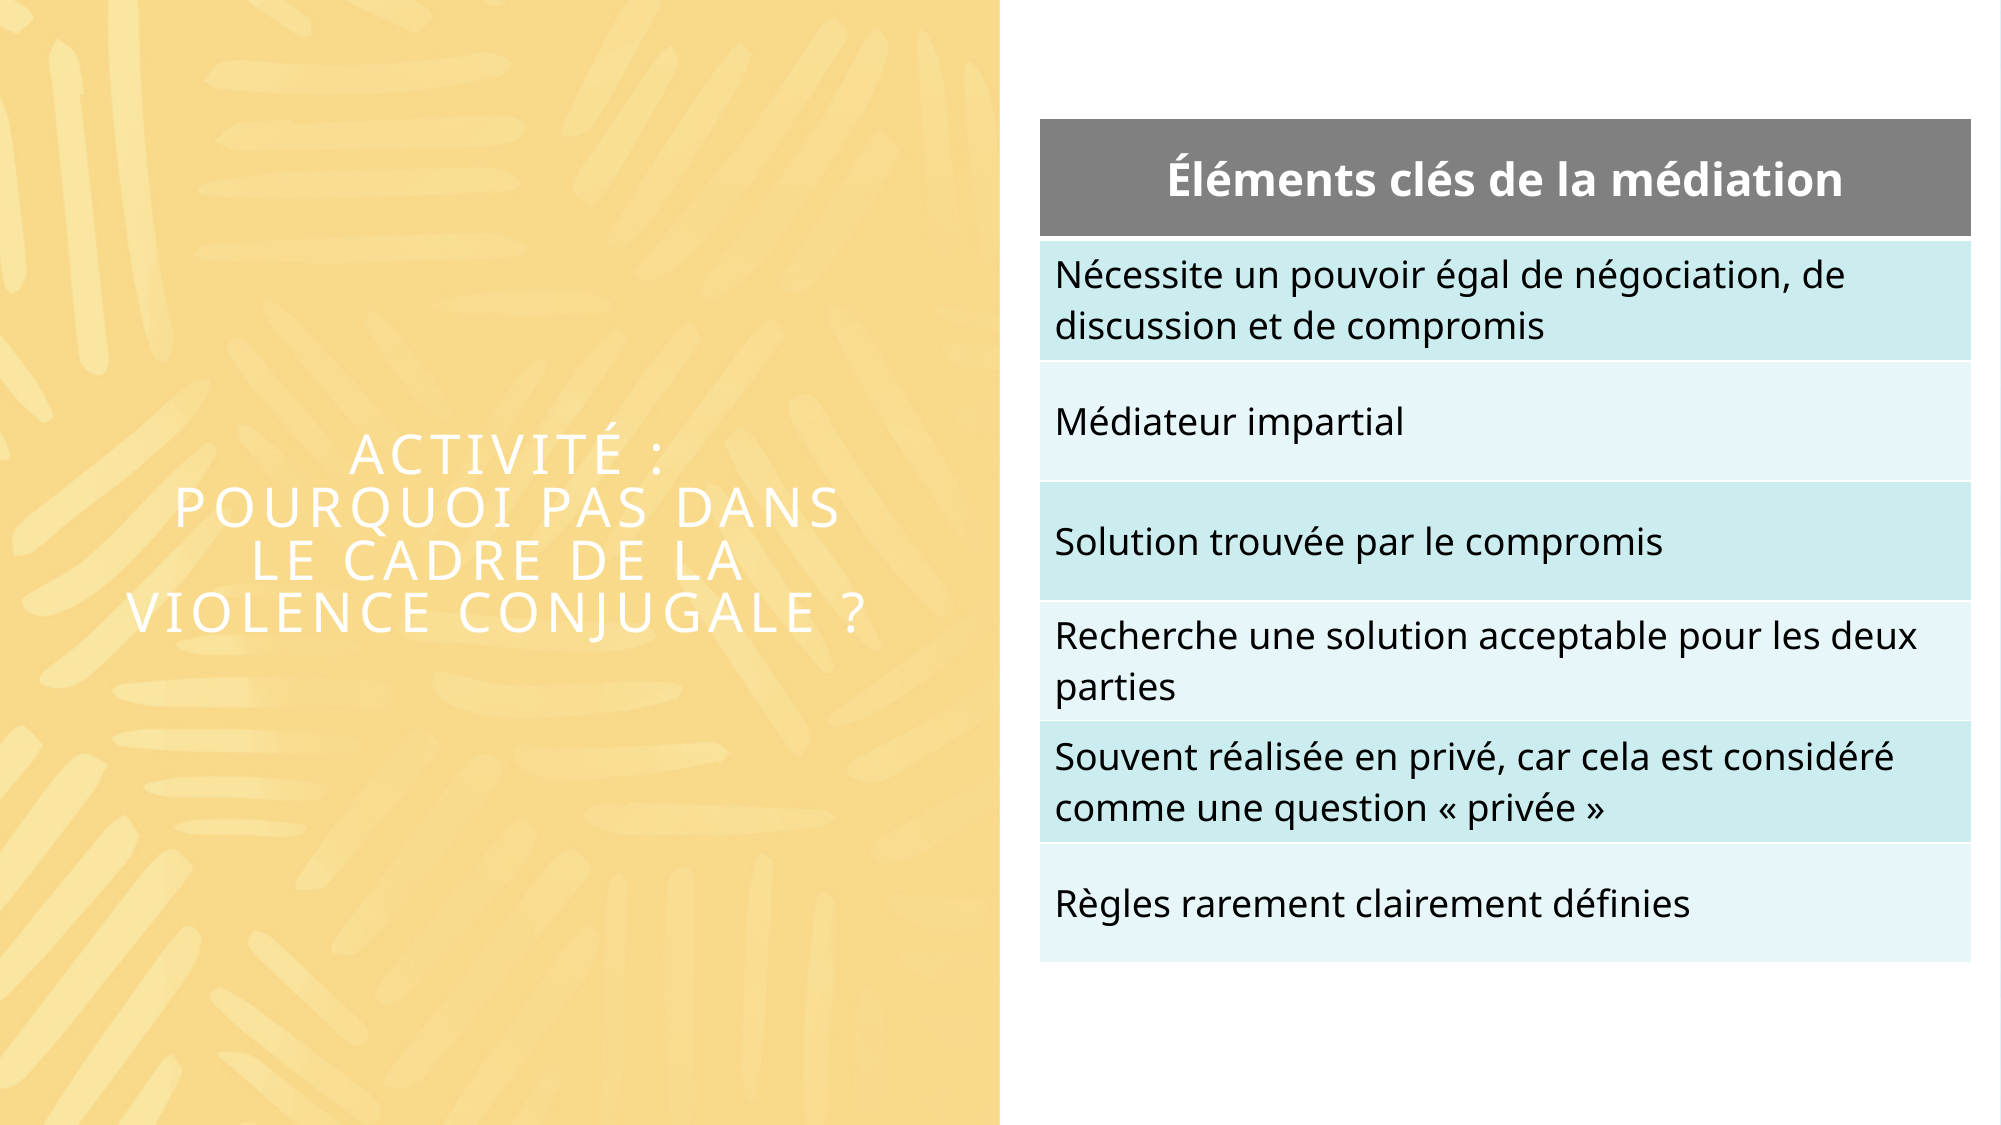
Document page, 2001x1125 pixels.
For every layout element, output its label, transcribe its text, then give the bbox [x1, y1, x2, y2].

table_cell Recherche une solution acceptable pour les deux parties [1040, 602, 1971, 720]
table_cell Solution trouvée par le compromis [1040, 482, 1971, 600]
table_cell Médiateur impartial [1040, 362, 1971, 480]
table_cell Souvent réalisée en privé, car cela est considéré comme une question « privée » [1040, 721, 1971, 842]
table_cell Nécessite un pouvoir égal de négociation, de discussion et de compromis [1040, 241, 1971, 360]
picture [0, 0, 2001, 1125]
title Activité : Pourquoi pas dans le cadre de la violence conjugale ? [108, 396, 892, 679]
table_cell Règles rarement clairement définies [1040, 844, 1971, 962]
table_header Éléments clés de la médiation [1040, 119, 1971, 236]
